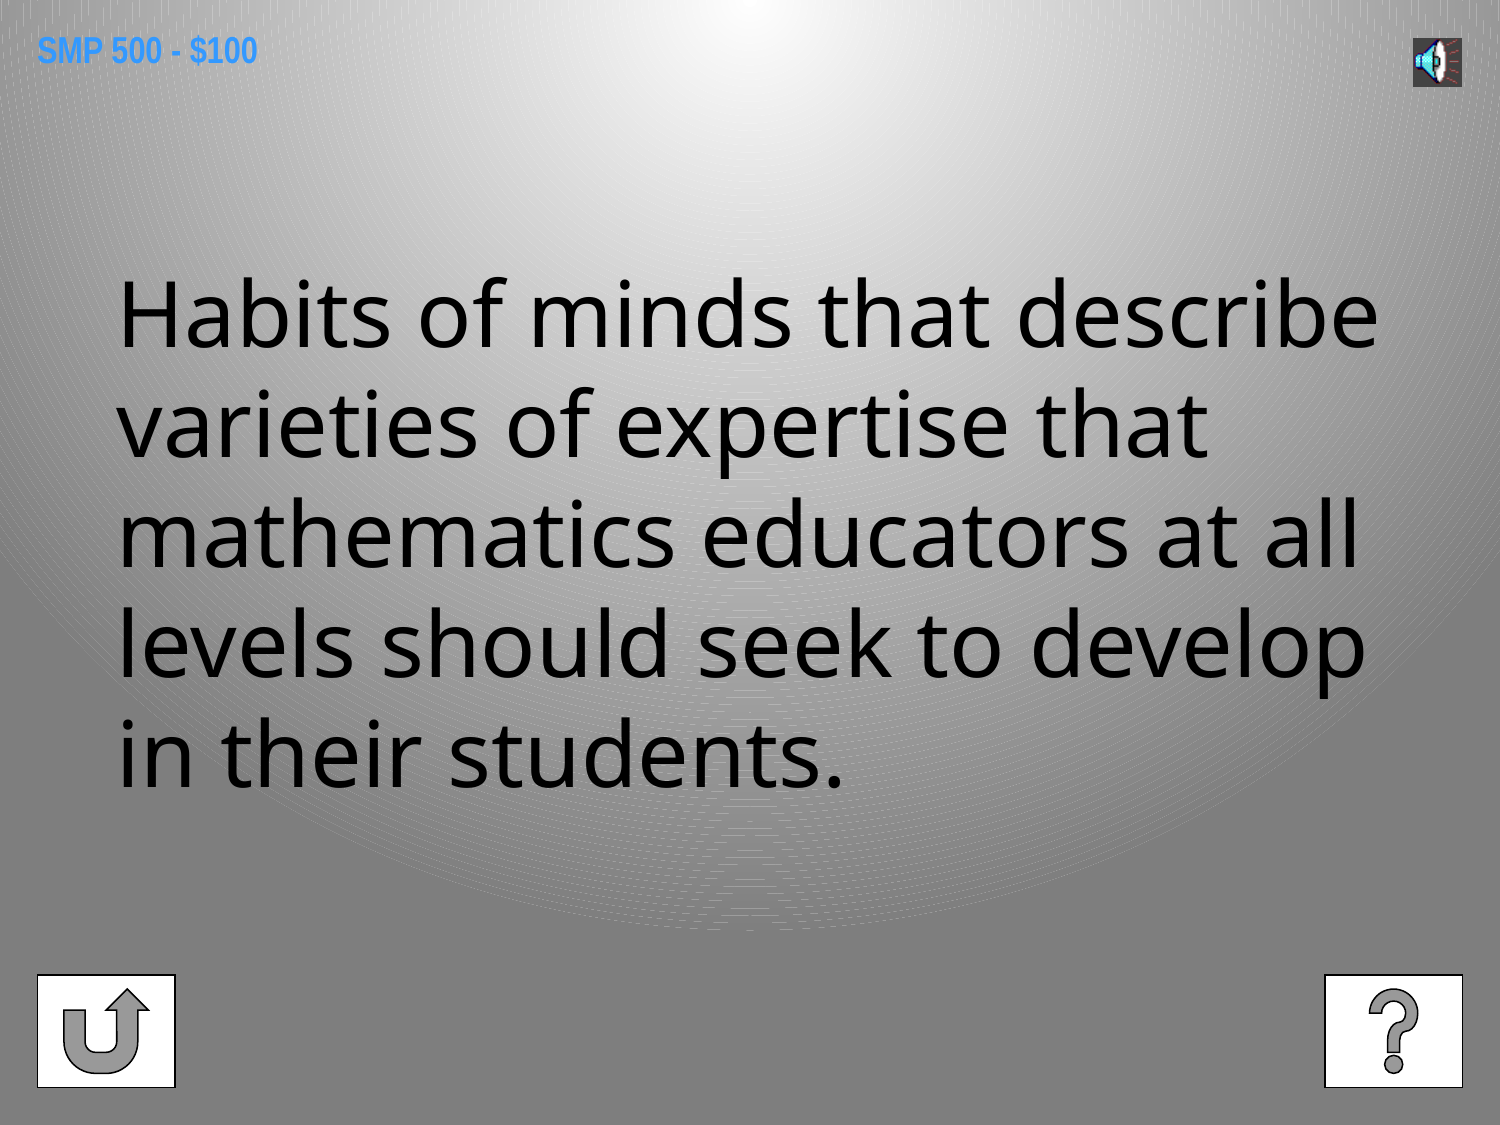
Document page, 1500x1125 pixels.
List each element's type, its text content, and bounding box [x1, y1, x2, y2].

text_box [1324, 975, 1463, 1088]
text_box [37, 975, 175, 1088]
text_box Habits of minds that describe varieties of expertise that mathematics educators at all levels should seek to develop in their students. [74, 162, 1425, 900]
text_box SMP 500 - $100 [22, 18, 1025, 94]
picture [1412, 37, 1463, 88]
